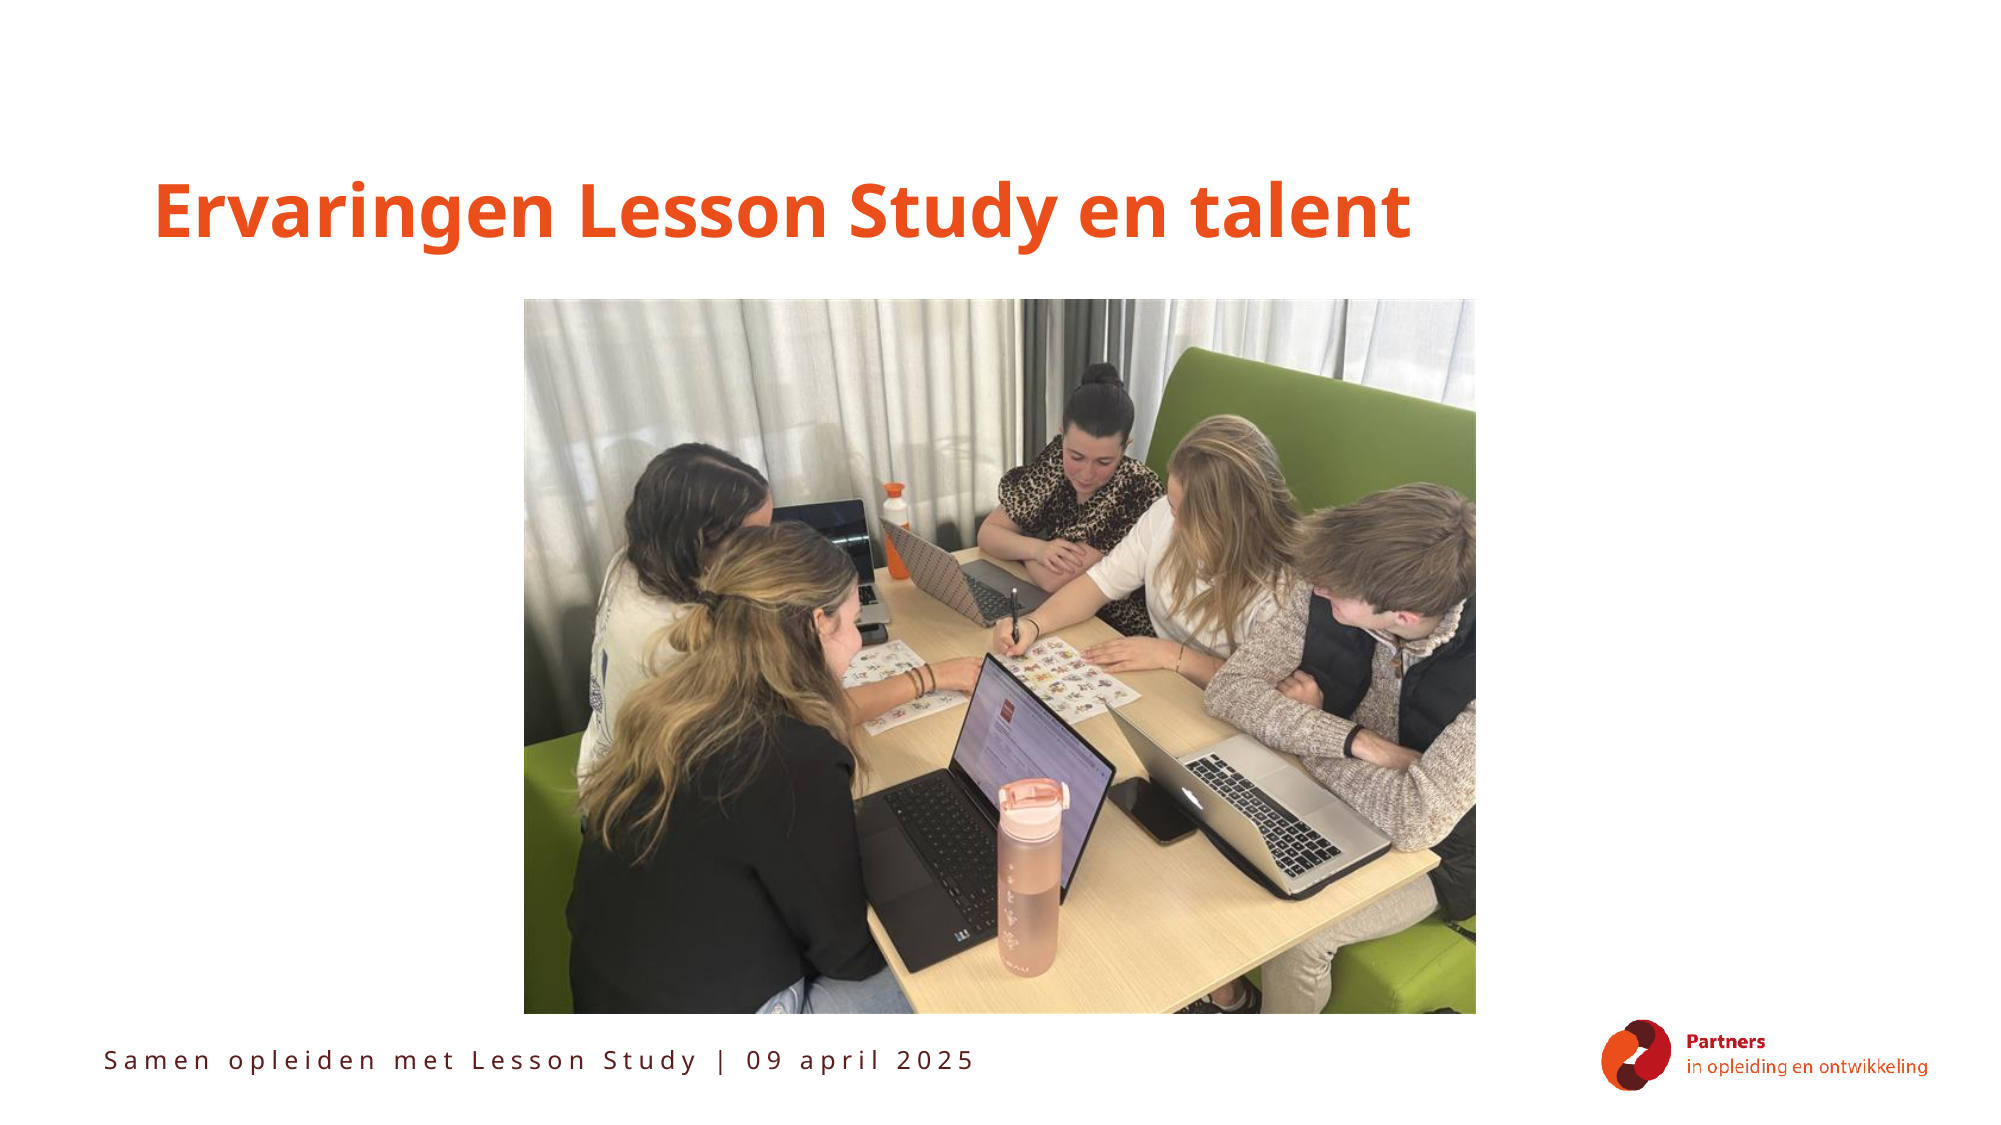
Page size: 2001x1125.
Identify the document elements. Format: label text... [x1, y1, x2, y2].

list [524, 299, 1476, 1014]
title Ervaringen Lesson Study en talent [137, 165, 1863, 263]
picture [1601, 1019, 1928, 1091]
text_box Samen opleiden met Lesson Study | 09 april 2025 [88, 1026, 1000, 1098]
